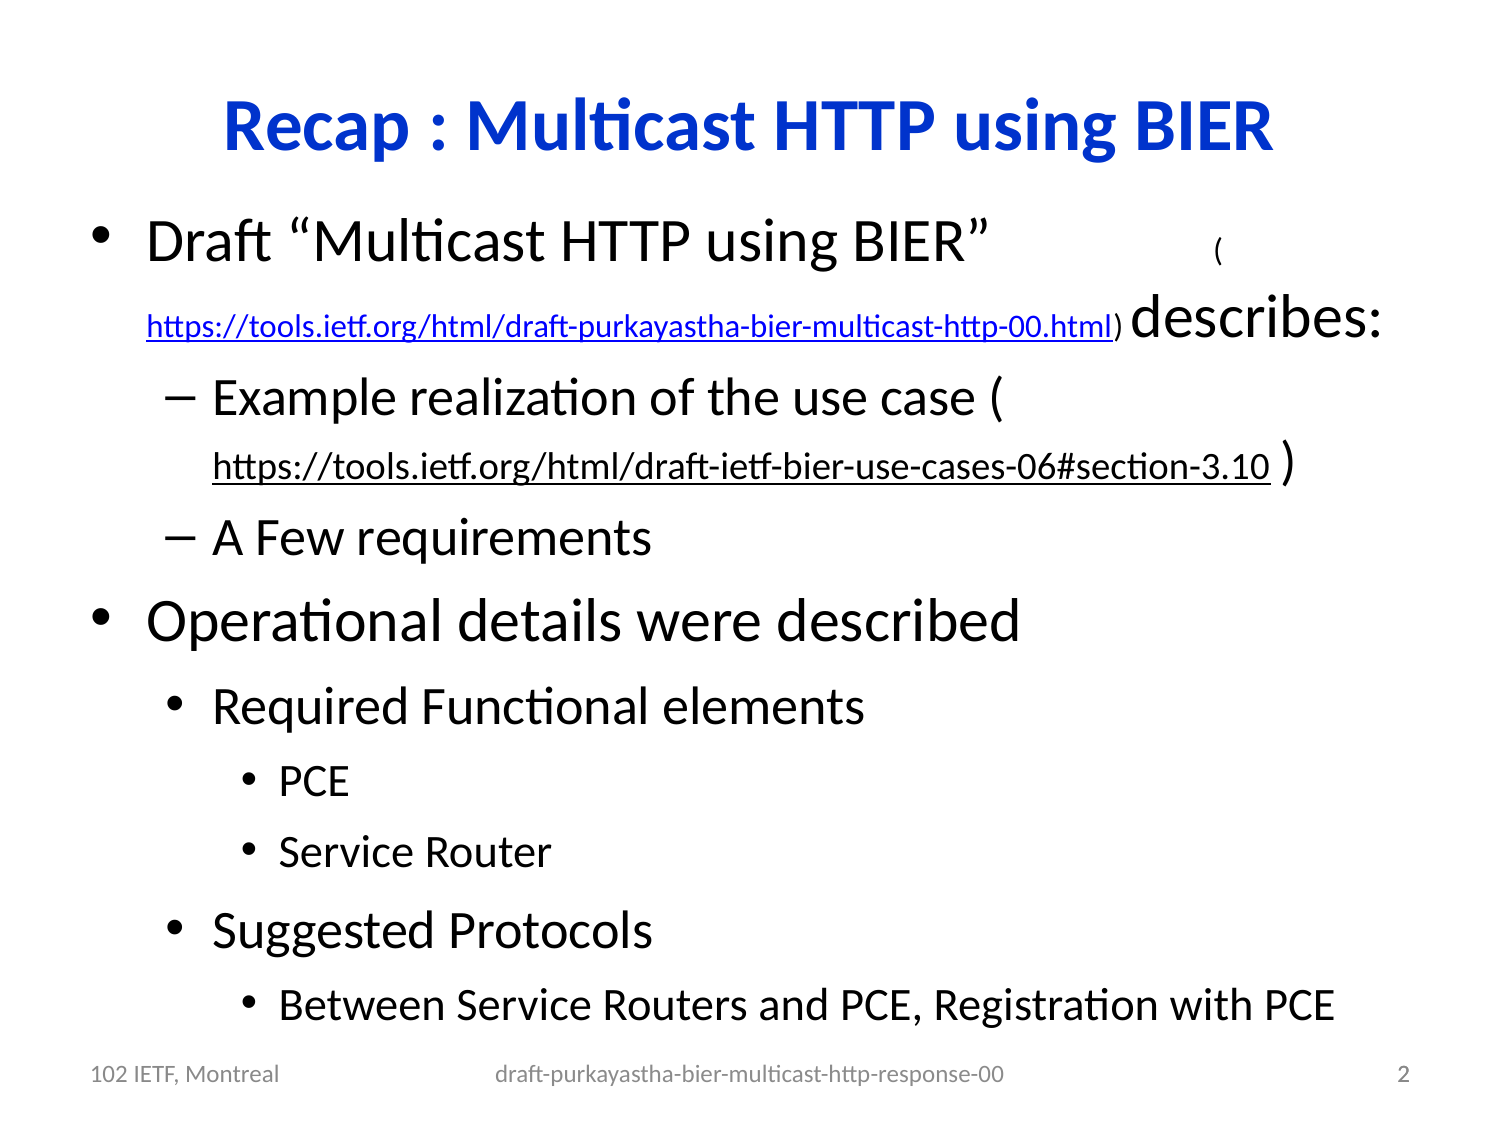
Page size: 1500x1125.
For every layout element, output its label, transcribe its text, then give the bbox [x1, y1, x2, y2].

list Draft “Multicast HTTP using BIER” (https://tools.ietf.org/html/draft-purkayastha-bier-multicast-http-00.html) describes: Example realization of the use case (https://tools.ietf.org/html/draft-ietf-bier-use-cases-06#section-3.10 ) A Few requirements Operational details were described Required Functional elements PCE Service Router Suggested Protocols Between Service Routers and PCE, Registration with PCE [75, 184, 1425, 1047]
slide_number 2 [1074, 1042, 1425, 1103]
title Recap : Multicast HTTP using BIER [75, 45, 1425, 184]
footer draft-purkayastha-bier-multicast-http-response-00 [450, 1042, 1050, 1103]
text_box 102 IETF, Montreal [75, 1042, 425, 1103]
